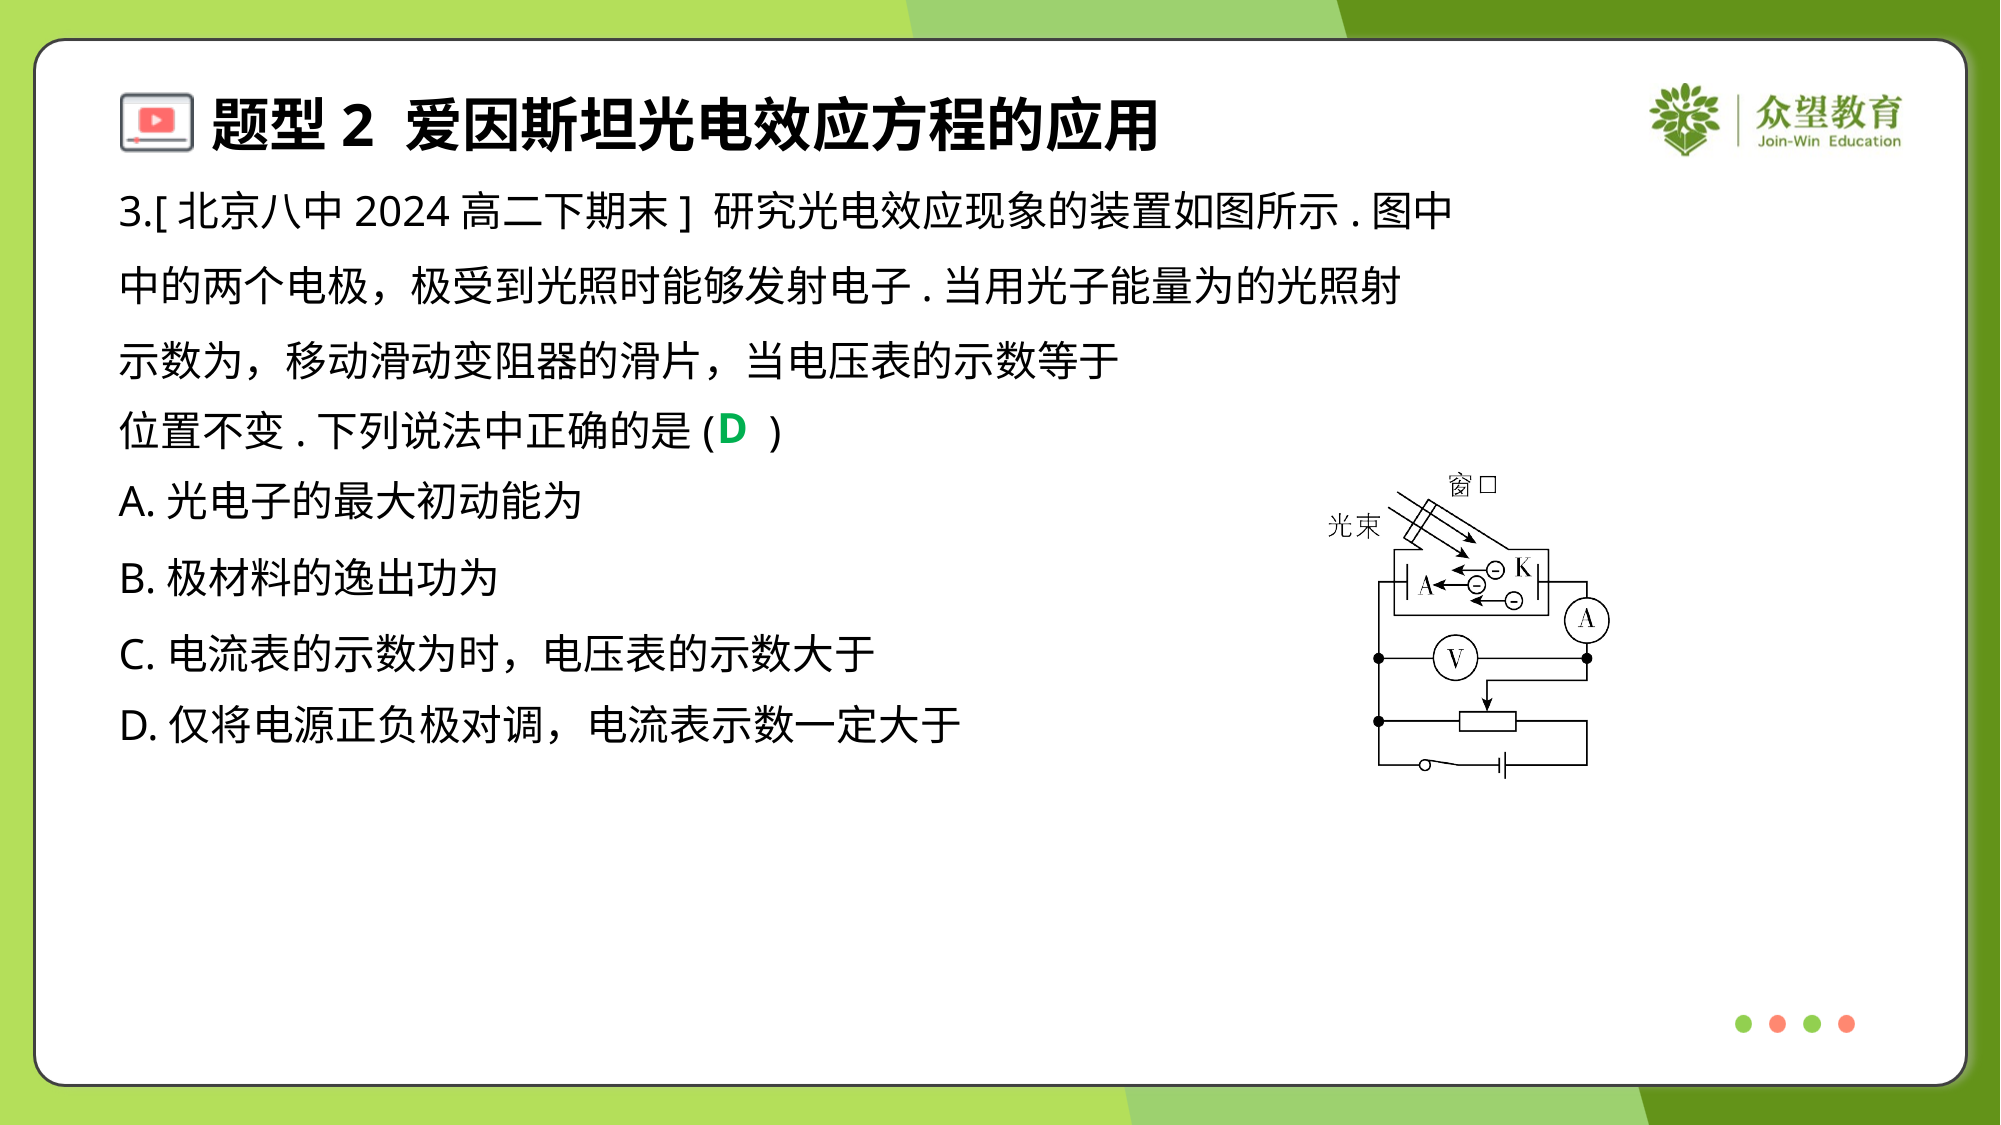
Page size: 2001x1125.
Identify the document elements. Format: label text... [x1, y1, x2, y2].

text_box D [700, 381, 765, 446]
picture [0, 0, 2000, 1125]
